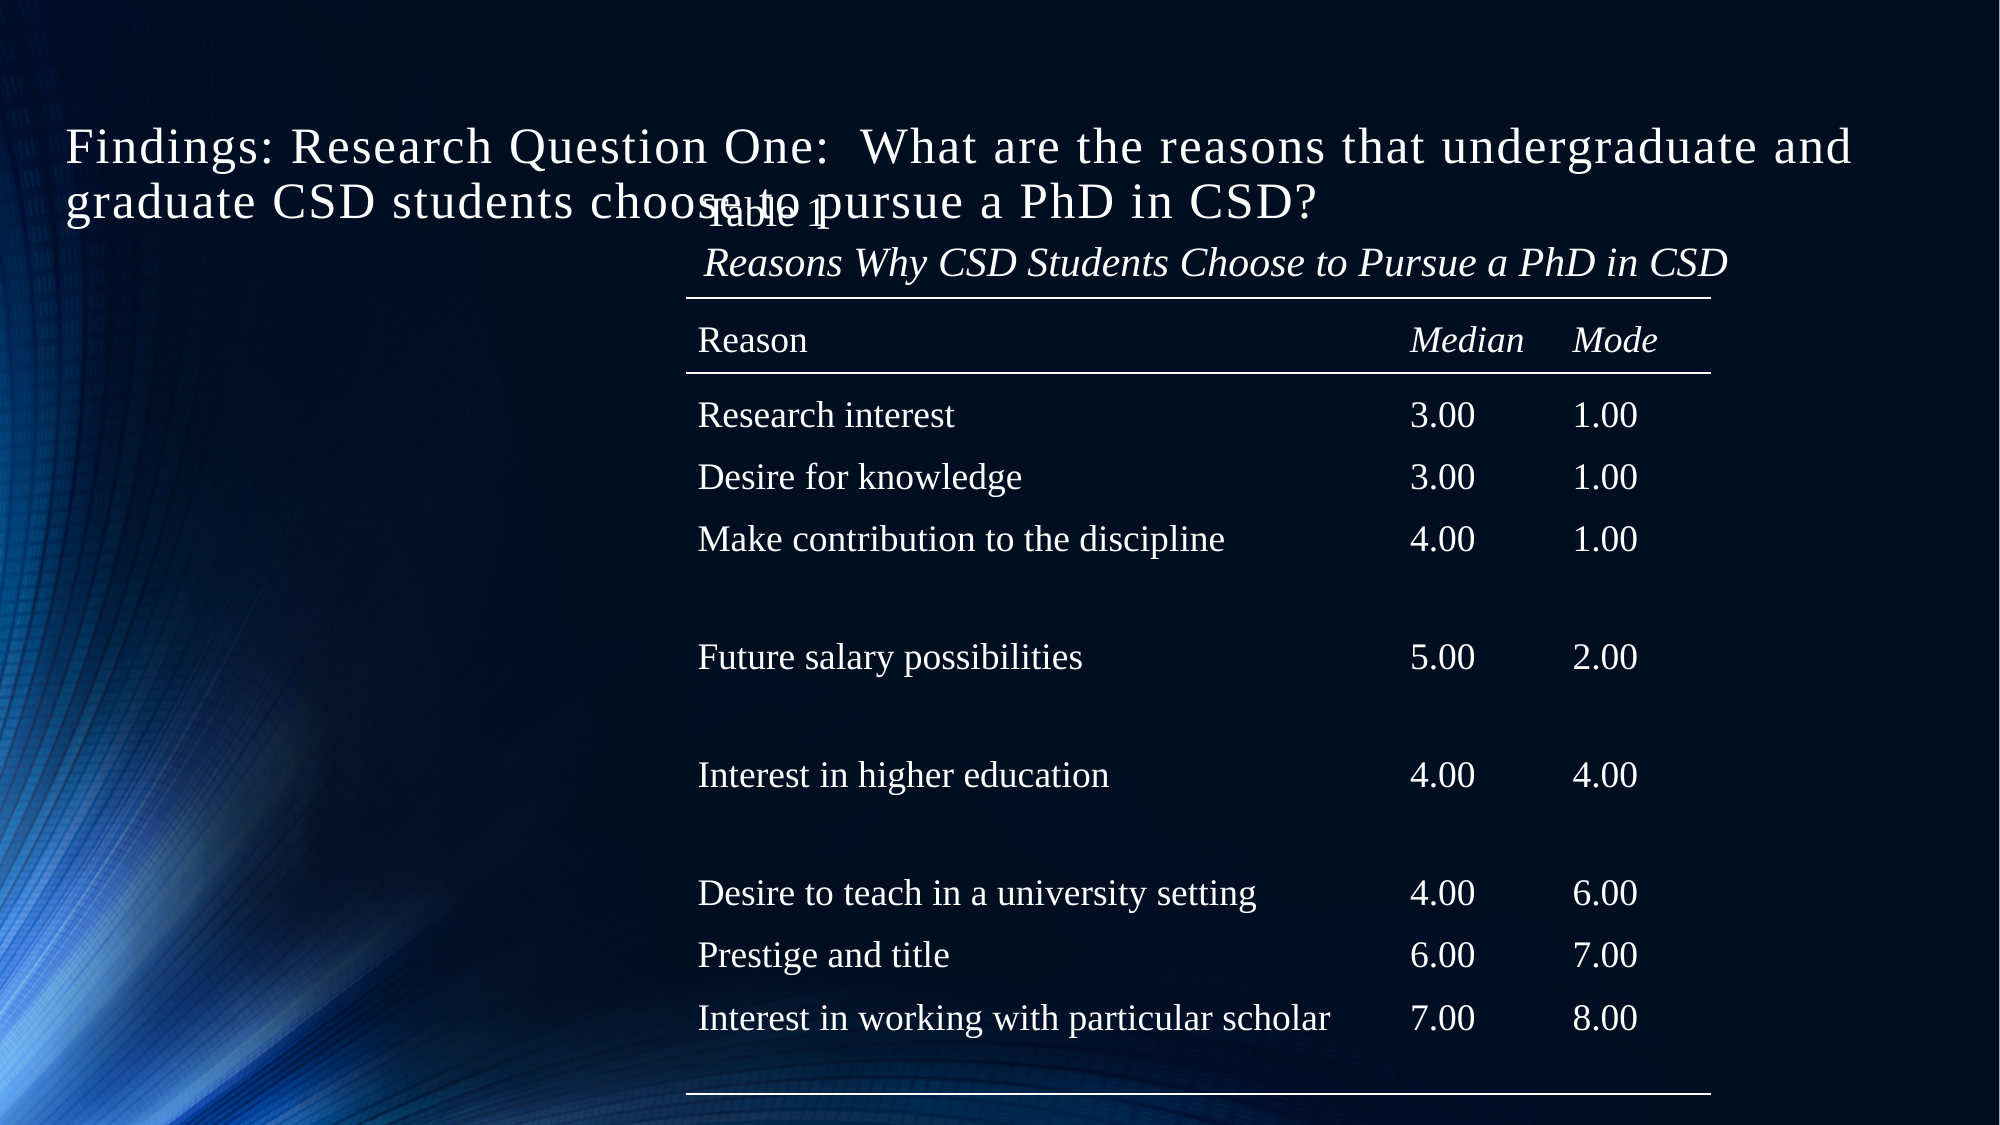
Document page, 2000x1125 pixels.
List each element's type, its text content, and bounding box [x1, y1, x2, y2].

table_cell 1.00 [1561, 435, 1711, 498]
table_header Mode [1561, 299, 1711, 372]
table_cell 4.00 [1399, 498, 1561, 616]
table_cell 5.00 [1399, 616, 1561, 733]
table_cell 4.00 [1399, 851, 1561, 914]
title Findings: Research Question One: What are the reasons that undergraduate and graduate CSD students choose to pursue a PhD in CSD? [50, 110, 2000, 298]
table_cell 8.00 [1561, 976, 1711, 1093]
table_cell 4.00 [1561, 733, 1711, 851]
table_cell 7.00 [1399, 976, 1561, 1093]
table_cell 4.00 [1399, 733, 1561, 851]
table_cell Interest in higher education [686, 733, 1399, 851]
table_cell Future salary possibilities [686, 616, 1399, 733]
table_cell 7.00 [1561, 914, 1711, 976]
picture [0, 0, 2000, 1125]
table_header Median [1399, 299, 1561, 372]
table_cell Research interest [686, 374, 1399, 435]
table_cell 2.00 [1561, 616, 1711, 733]
table_cell 1.00 [1561, 498, 1711, 616]
text_box Table 1 Reasons Why CSD Students Choose to Pursue a PhD in CSD [688, 177, 2000, 293]
table_cell 1.00 [1561, 374, 1711, 435]
table_cell 3.00 [1399, 374, 1561, 435]
table_cell Prestige and title [686, 914, 1399, 976]
table_cell Interest in working with particular scholar [686, 976, 1399, 1093]
table_cell 6.00 [1561, 851, 1711, 914]
table_cell Make contribution to the discipline [686, 498, 1399, 616]
table_cell Desire to teach in a university setting [686, 851, 1399, 914]
table_header Reason [686, 299, 1399, 372]
table_cell 3.00 [1399, 435, 1561, 498]
table_cell Desire for knowledge [686, 435, 1399, 498]
table_cell 6.00 [1399, 914, 1561, 976]
